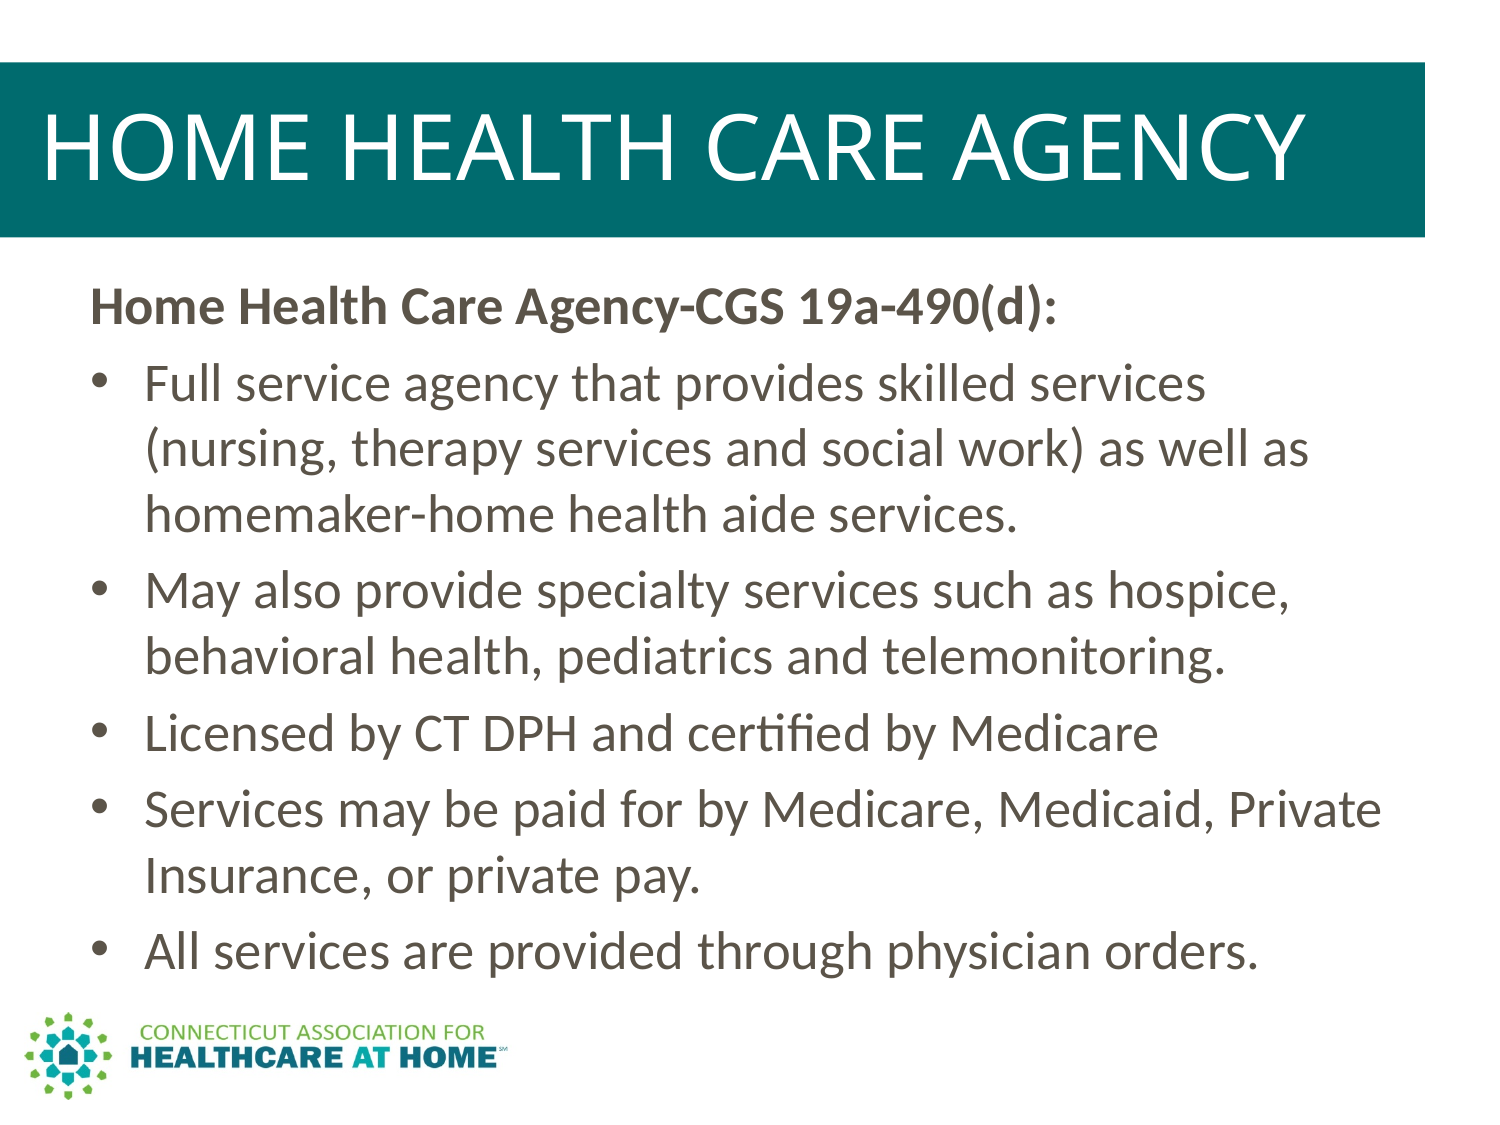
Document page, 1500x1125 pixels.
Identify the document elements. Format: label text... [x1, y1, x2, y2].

text_box [0, 60, 1427, 239]
title Home health care agency [24, 50, 1375, 238]
list Home Health Care Agency-CGS 19a-490(d): Full service agency that provides skilled services (nursing, therapy services and social work) as well as homemaker-home health aide services. May also provide specialty services such as hospice, behavioral health, pediatrics and telemonitoring. Licensed by CT DPH and certified by Medicare Services may be paid for by Medicare, Medicaid, Private Insurance, or private pay. All services are provided through physician orders. [75, 262, 1425, 1005]
picture [24, 1012, 520, 1101]
